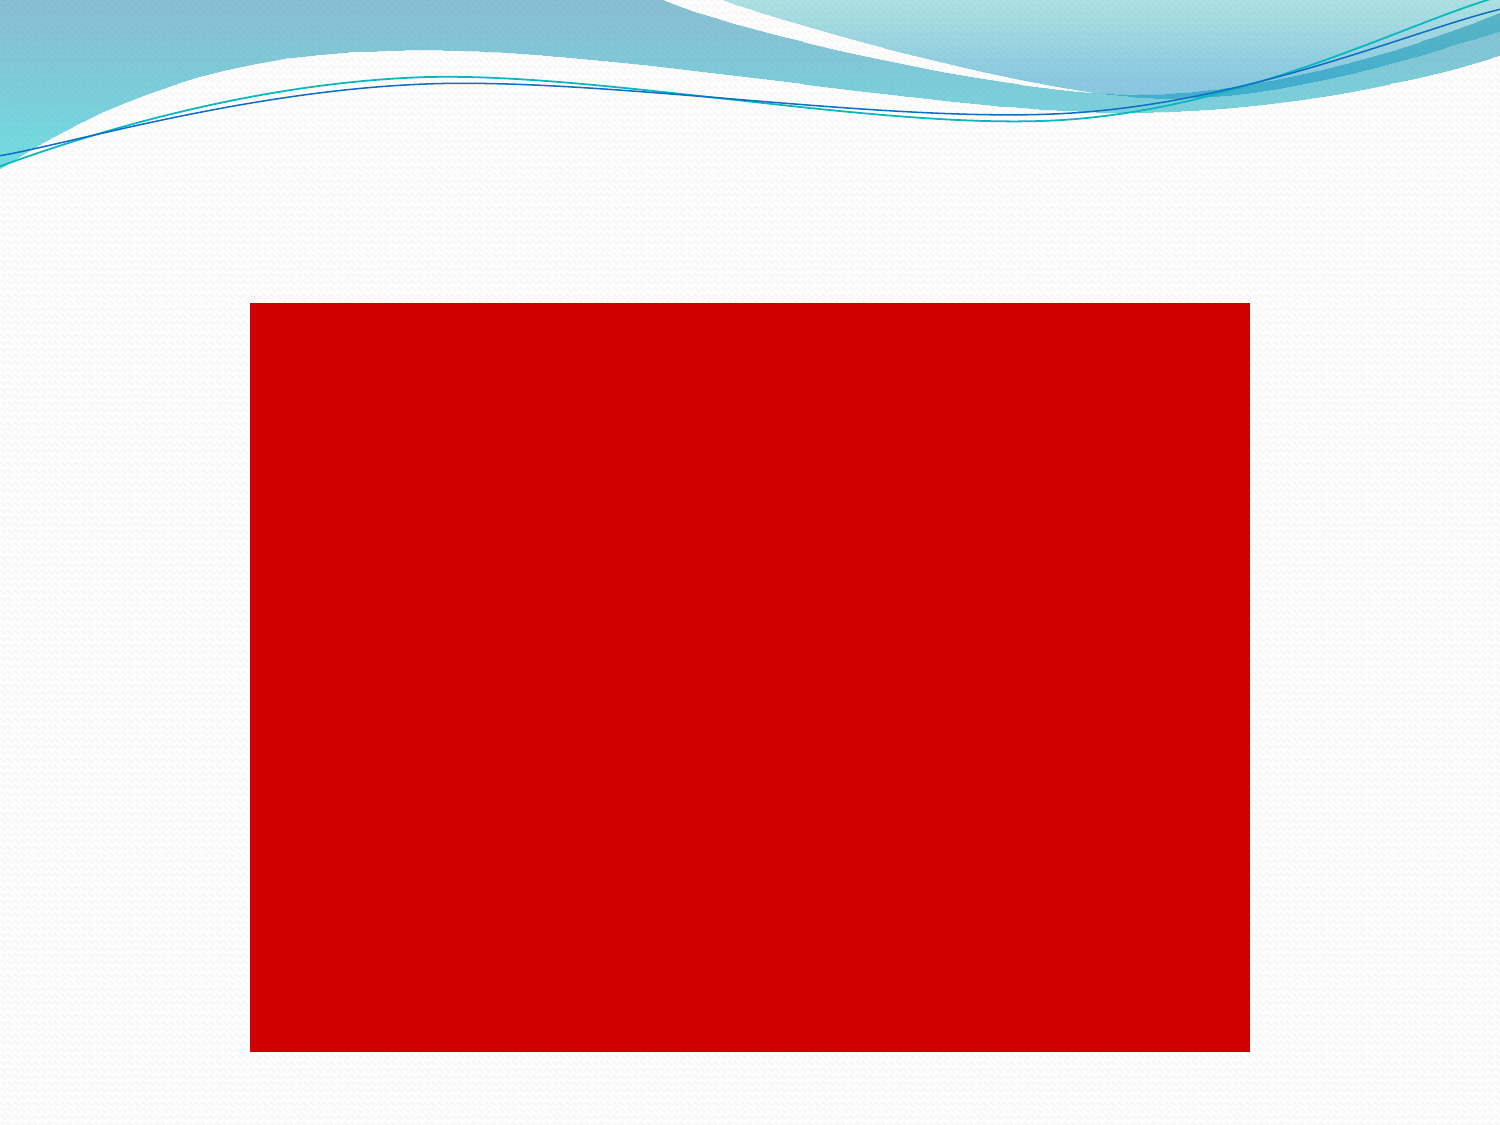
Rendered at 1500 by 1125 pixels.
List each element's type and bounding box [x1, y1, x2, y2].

list [249, 302, 1251, 1053]
